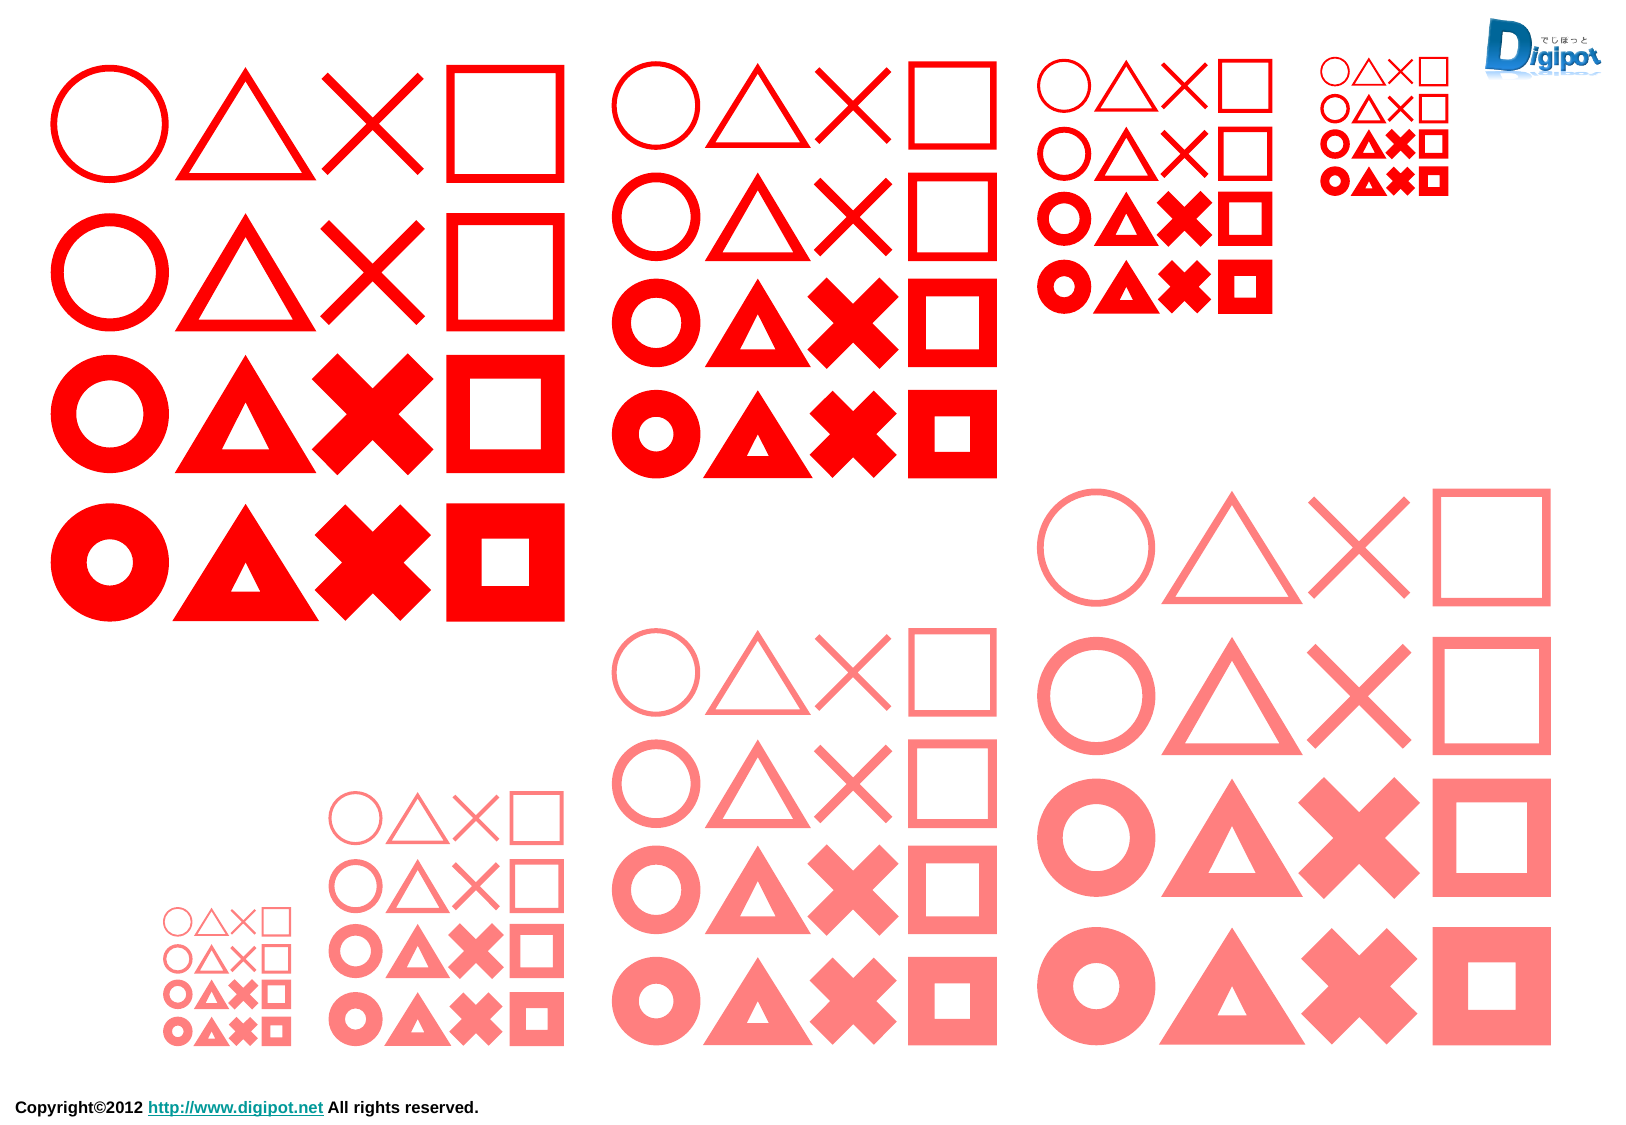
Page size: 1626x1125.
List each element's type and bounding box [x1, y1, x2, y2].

text_box [50, 55, 565, 624]
text_box [1320, 54, 1449, 197]
text_box [1036, 479, 1552, 1047]
picture [1485, 18, 1602, 82]
text_box [162, 904, 292, 1047]
text_box [328, 786, 564, 1047]
text_box [611, 54, 997, 480]
text_box [1036, 54, 1273, 315]
text_box [611, 621, 997, 1047]
